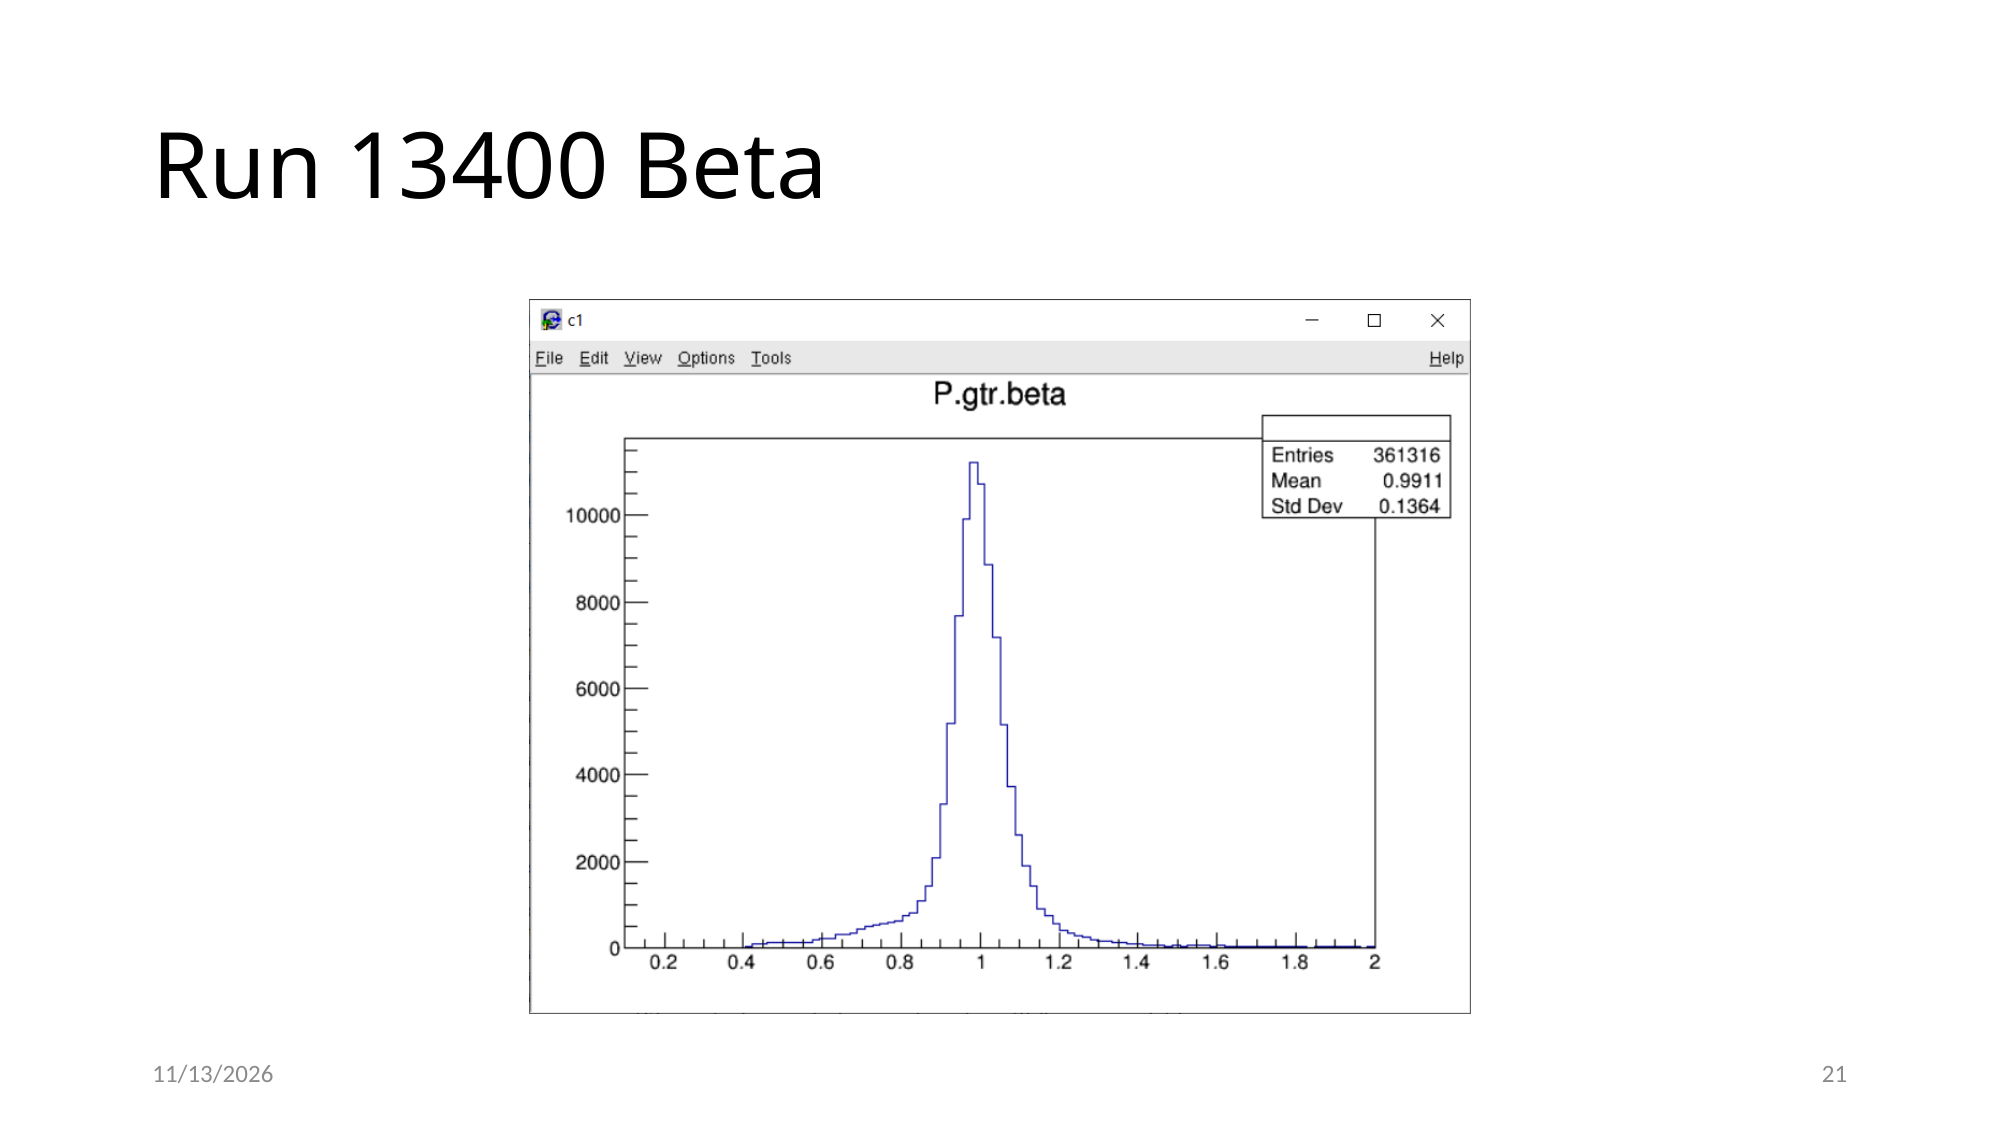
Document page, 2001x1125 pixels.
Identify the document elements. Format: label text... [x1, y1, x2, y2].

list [529, 299, 1471, 1014]
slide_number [137, 1042, 588, 1103]
title Run 13400 Beta [137, 59, 1863, 278]
slide_number 21 [1412, 1042, 1863, 1103]
